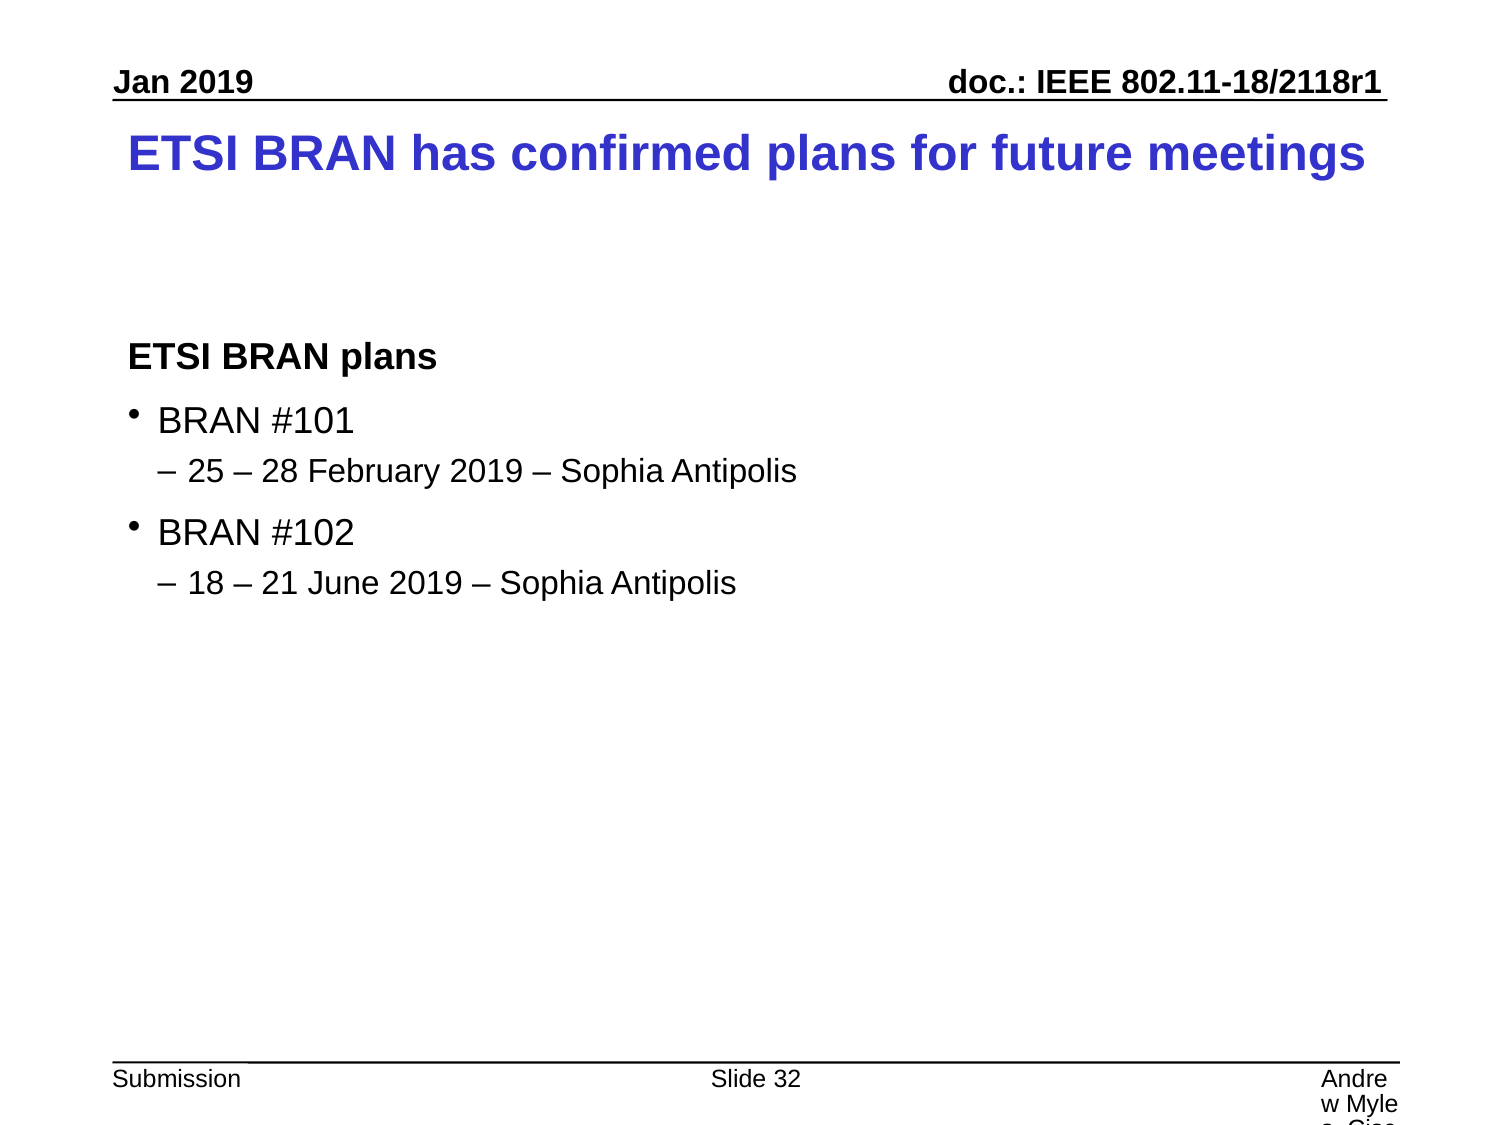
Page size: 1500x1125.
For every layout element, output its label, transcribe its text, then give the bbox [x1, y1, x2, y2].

footer Andrew Myles, Cisco [1320, 1061, 1402, 1093]
title ETSI BRAN has confirmed plans for future meetings [112, 112, 1388, 288]
list ETSI BRAN plans BRAN #101 25 – 28 February 2019 – Sophia Antipolis BRAN #102 18 – 21 June 2019 – Sophia Antipolis [112, 324, 1388, 1000]
slide_number Slide 32 [709, 1061, 803, 1093]
